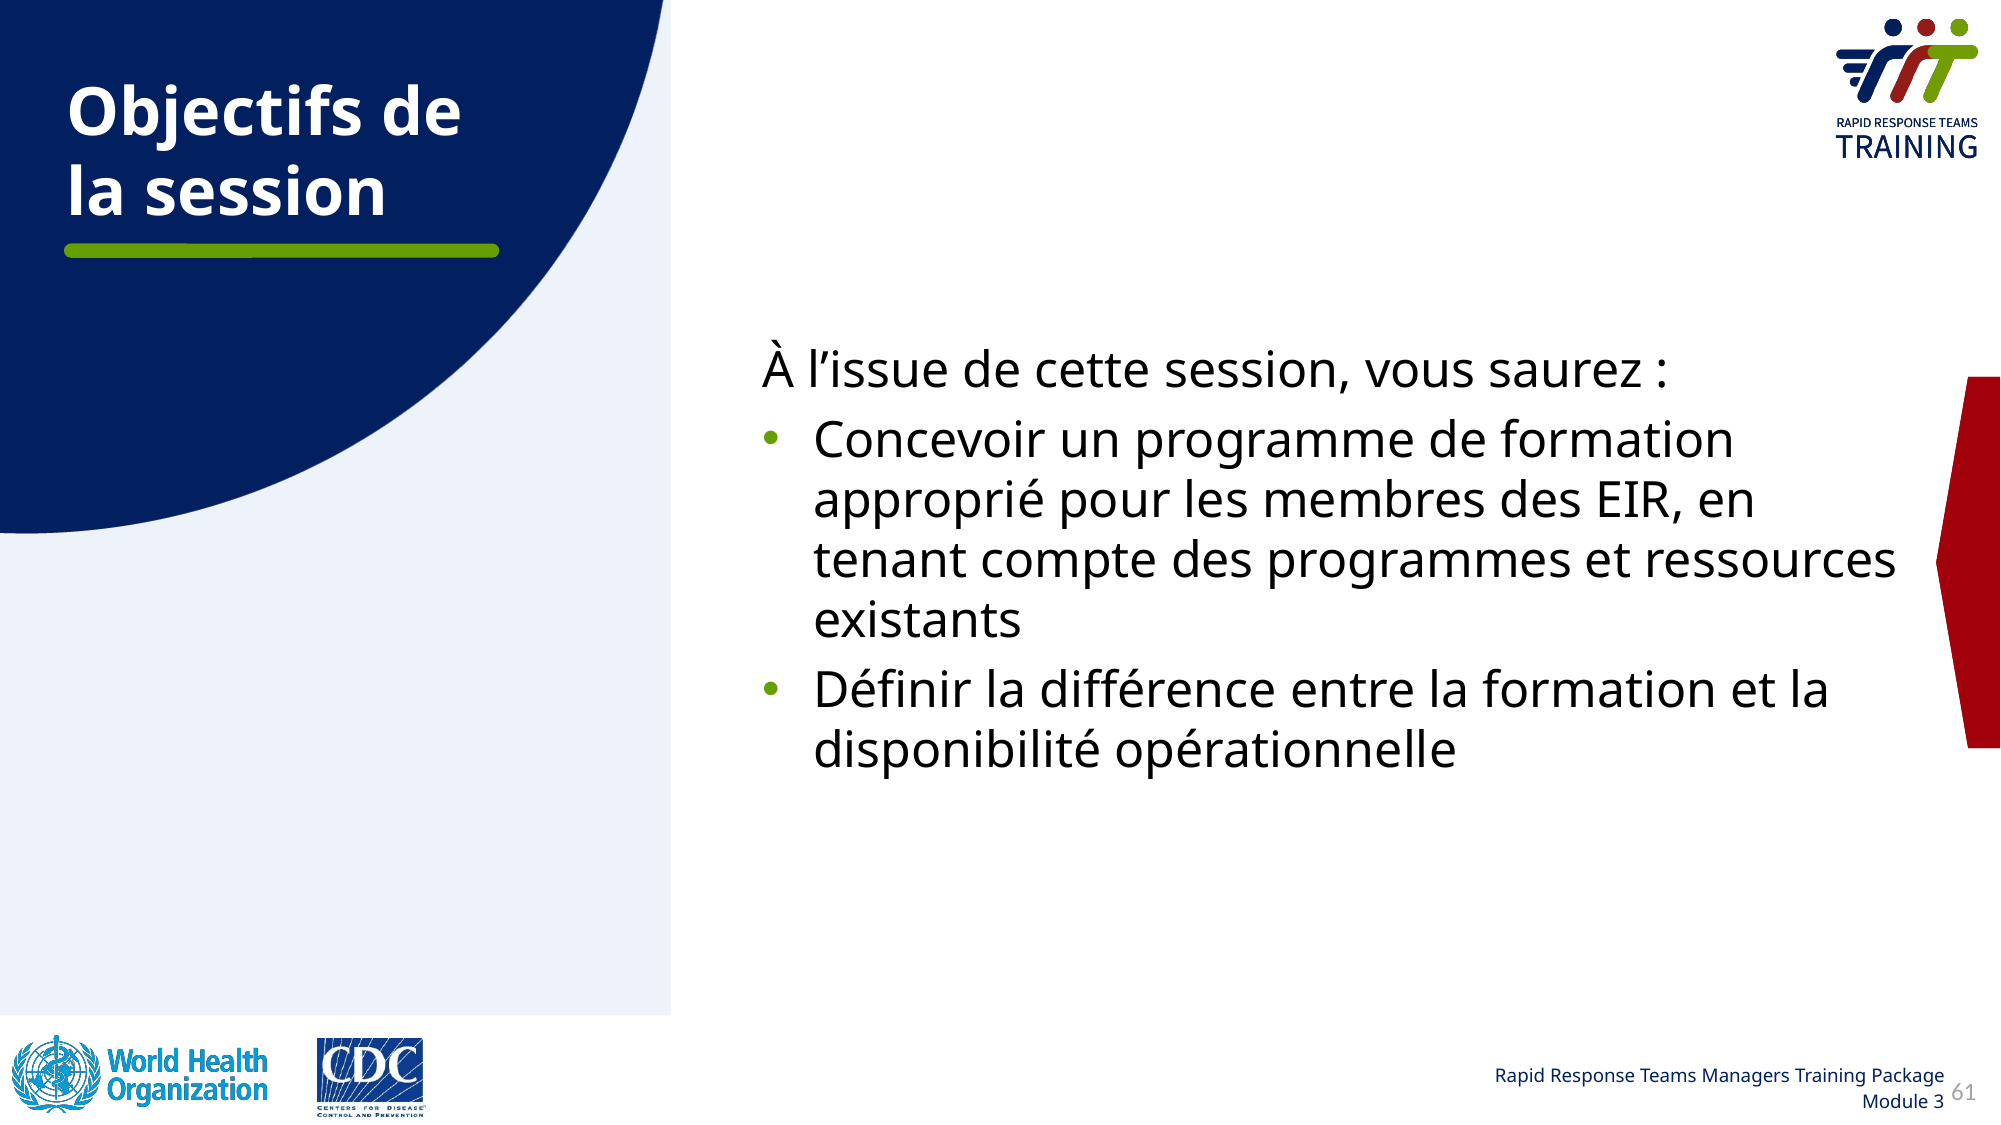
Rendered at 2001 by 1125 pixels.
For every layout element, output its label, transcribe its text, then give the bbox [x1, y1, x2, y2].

picture [0, 0, 670, 538]
picture [317, 1038, 426, 1117]
text_box [1936, 376, 2000, 749]
picture [30, 1083, 37, 1091]
text_box Objectifs de la session [59, 61, 531, 237]
picture [12, 1083, 48, 1113]
picture [12, 1035, 54, 1068]
picture [46, 1056, 54, 1062]
picture [59, 1035, 267, 1113]
picture [36, 1088, 78, 1105]
slide_number 61 [1936, 1067, 2000, 1125]
picture [71, 1053, 90, 1091]
picture [34, 1054, 43, 1078]
text_box À l’issue de cette session, vous saurez : Concevoir un programme de formation approprié pour les membres des EIR, en tenant compte des programmes et ressources existants Définir la différence entre la formation et la disponibilité opérationnelle [755, 329, 1912, 786]
picture [1835, 19, 1978, 167]
picture [22, 1062, 26, 1077]
picture [40, 1062, 47, 1070]
picture [24, 1054, 36, 1087]
picture [50, 1108, 62, 1113]
